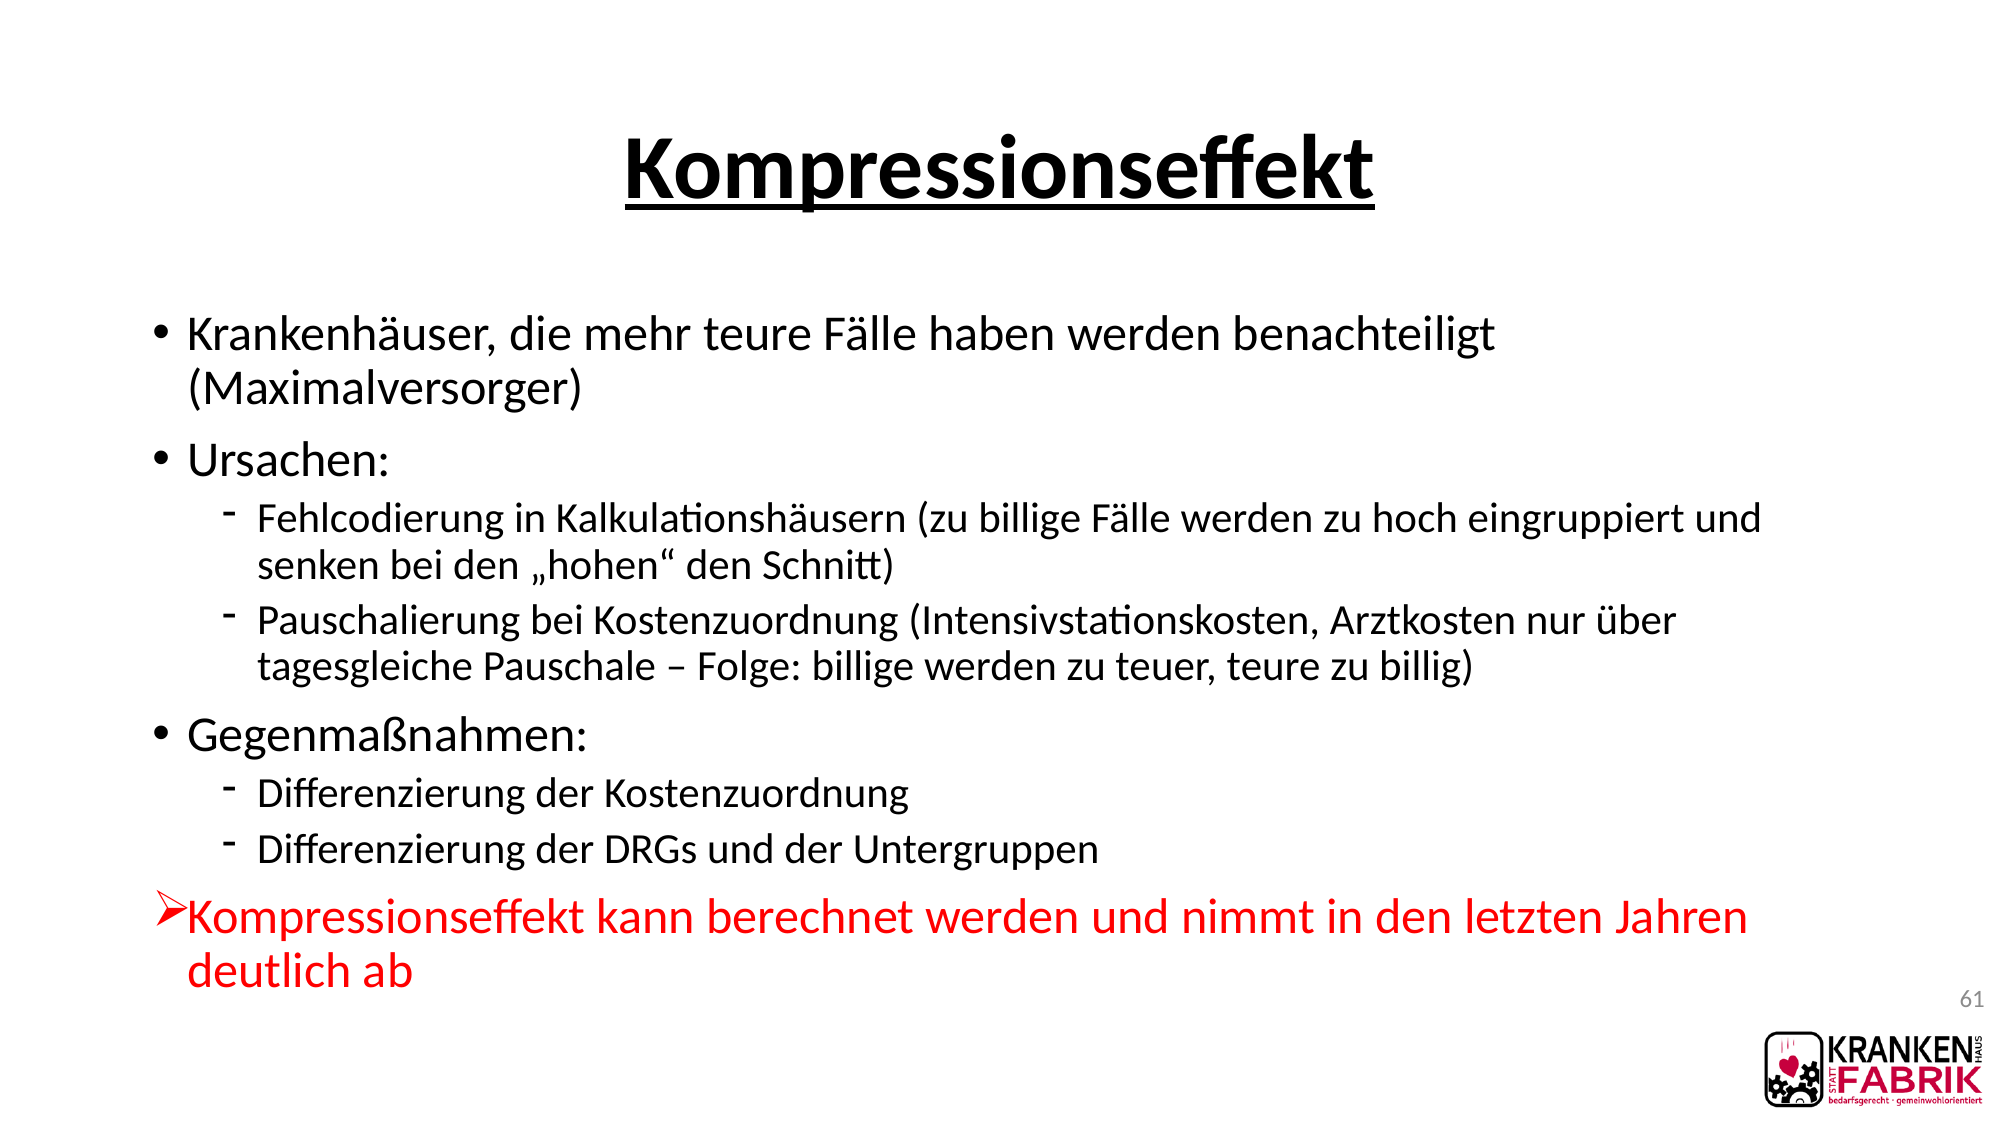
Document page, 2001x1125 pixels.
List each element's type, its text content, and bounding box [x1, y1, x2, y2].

slide_number 61 [1550, 968, 2000, 1028]
title Kompressionseffekt [137, 59, 1863, 278]
picture [1746, 1028, 2000, 1125]
list Krankenhäuser, die mehr teure Fälle haben werden benachteiligt (Maximalversorger) Ursachen: Fehlcodierung in Kalkulationshäusern (zu billige Fälle werden zu hoch eingruppiert und senken bei den „hohen“ den Schnitt) Pauschalierung bei Kostenzuordnung (Intensivstationskosten, Arztkosten nur über tagesgleiche Pauschale – Folge: billige werden zu teuer, teure zu billig) Gegenmaßnahmen: Differenzierung der Kostenzuordnung Differenzierung der DRGs und der Untergruppen Kompressionseffekt kann berechnet werden und nimmt in den letzten Jahren deutlich ab [137, 299, 1863, 1014]
